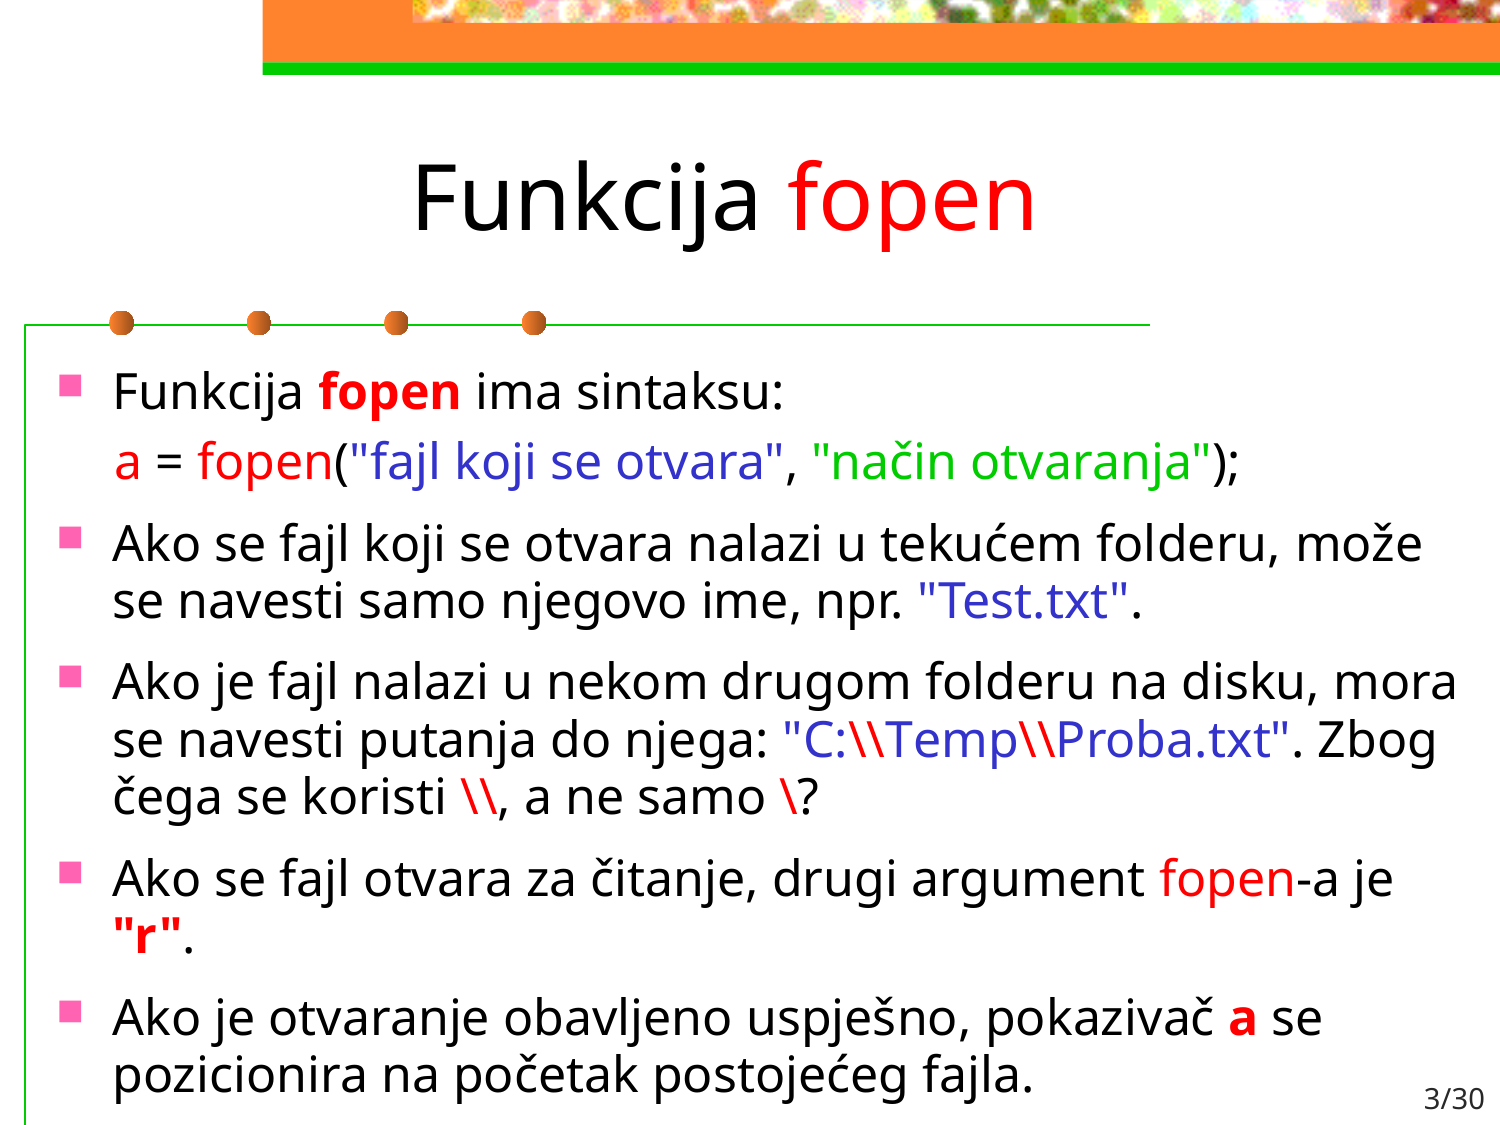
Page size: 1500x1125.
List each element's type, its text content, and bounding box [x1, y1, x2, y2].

title Funkcija fopen [87, 99, 1363, 288]
list Funkcija fopen ima sintaksu: a = fopen("fajl koji se otvara", "način otvaranja"); Ako se fajl koji se otvara nalazi u tekućem folderu, može se navesti samo njegovo ime, npr. "Test.txt". Ako je fajl nalazi u nekom drugom folderu na disku, mora se navesti putanja do njega: "C:\\Temp\\Proba.txt". Zbog čega se koristi \\, a ne samo \? Ako se fajl otvara za čitanje, drugi argument fopen-a je "r". Ako je otvaranje obavljeno uspješno, pokazivač a se pozicionira na početak postojećeg fajla. [41, 356, 1483, 1094]
picture [412, 0, 1500, 23]
text_box 3/30 [1374, 1072, 1500, 1123]
